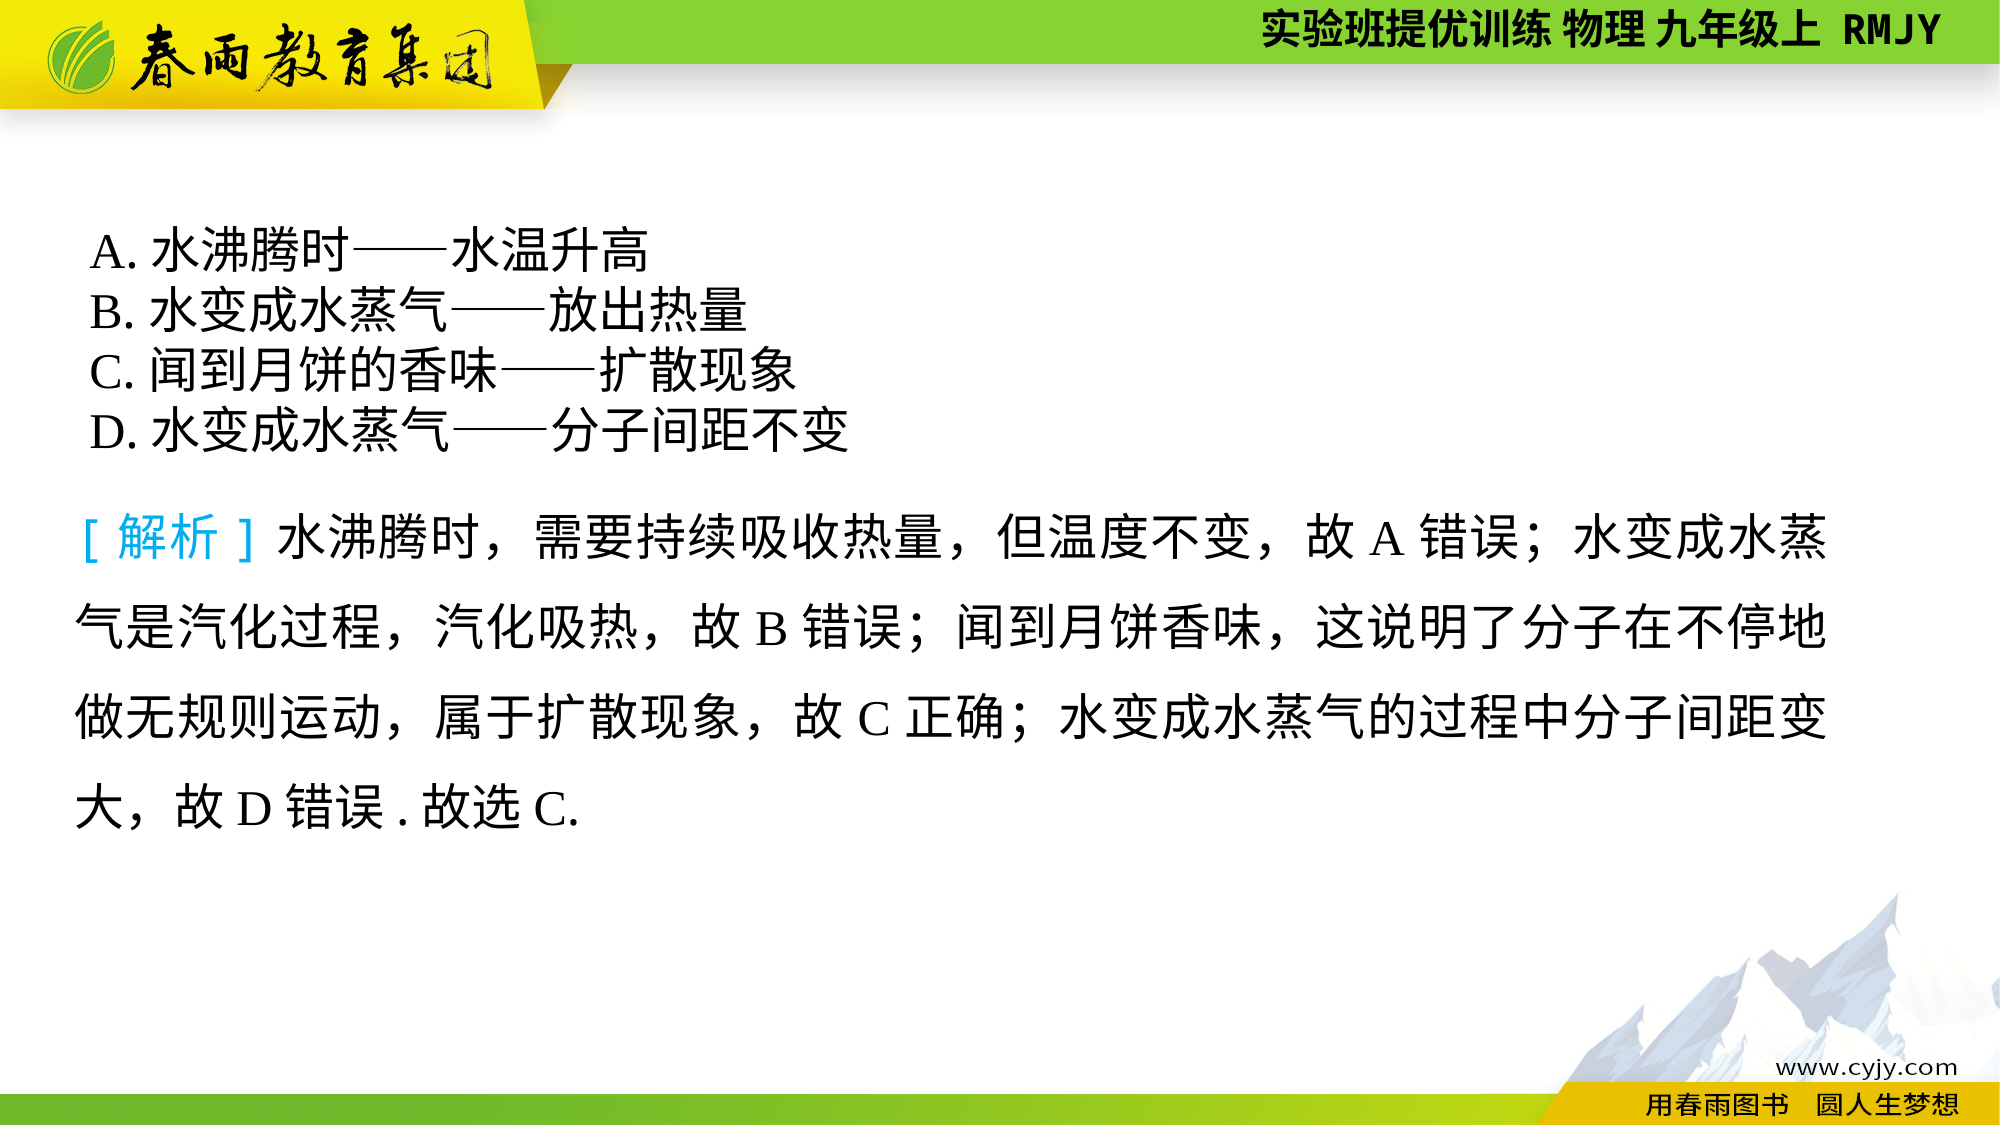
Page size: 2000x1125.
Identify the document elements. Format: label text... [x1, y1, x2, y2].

text_box A.水沸腾时——水温升高 B.水变成水蒸气——放出热量 C.闻到月饼的香味——扩散现象 D.水变成水蒸气——分子间距不变 [74, 211, 1709, 466]
picture [0, 0, 2000, 1125]
list [解析]水沸腾时，需要持续吸收热量，但温度不变，故A错误；水变成水蒸气是汽化过程，汽化吸热，故B错误；闻到月饼香味，这说明了分子在不停地做无规则运动，属于扩散现象，故C正确；水变成水蒸气的过程中分子间距变大，故D错误.故选C. [59, 467, 1844, 847]
